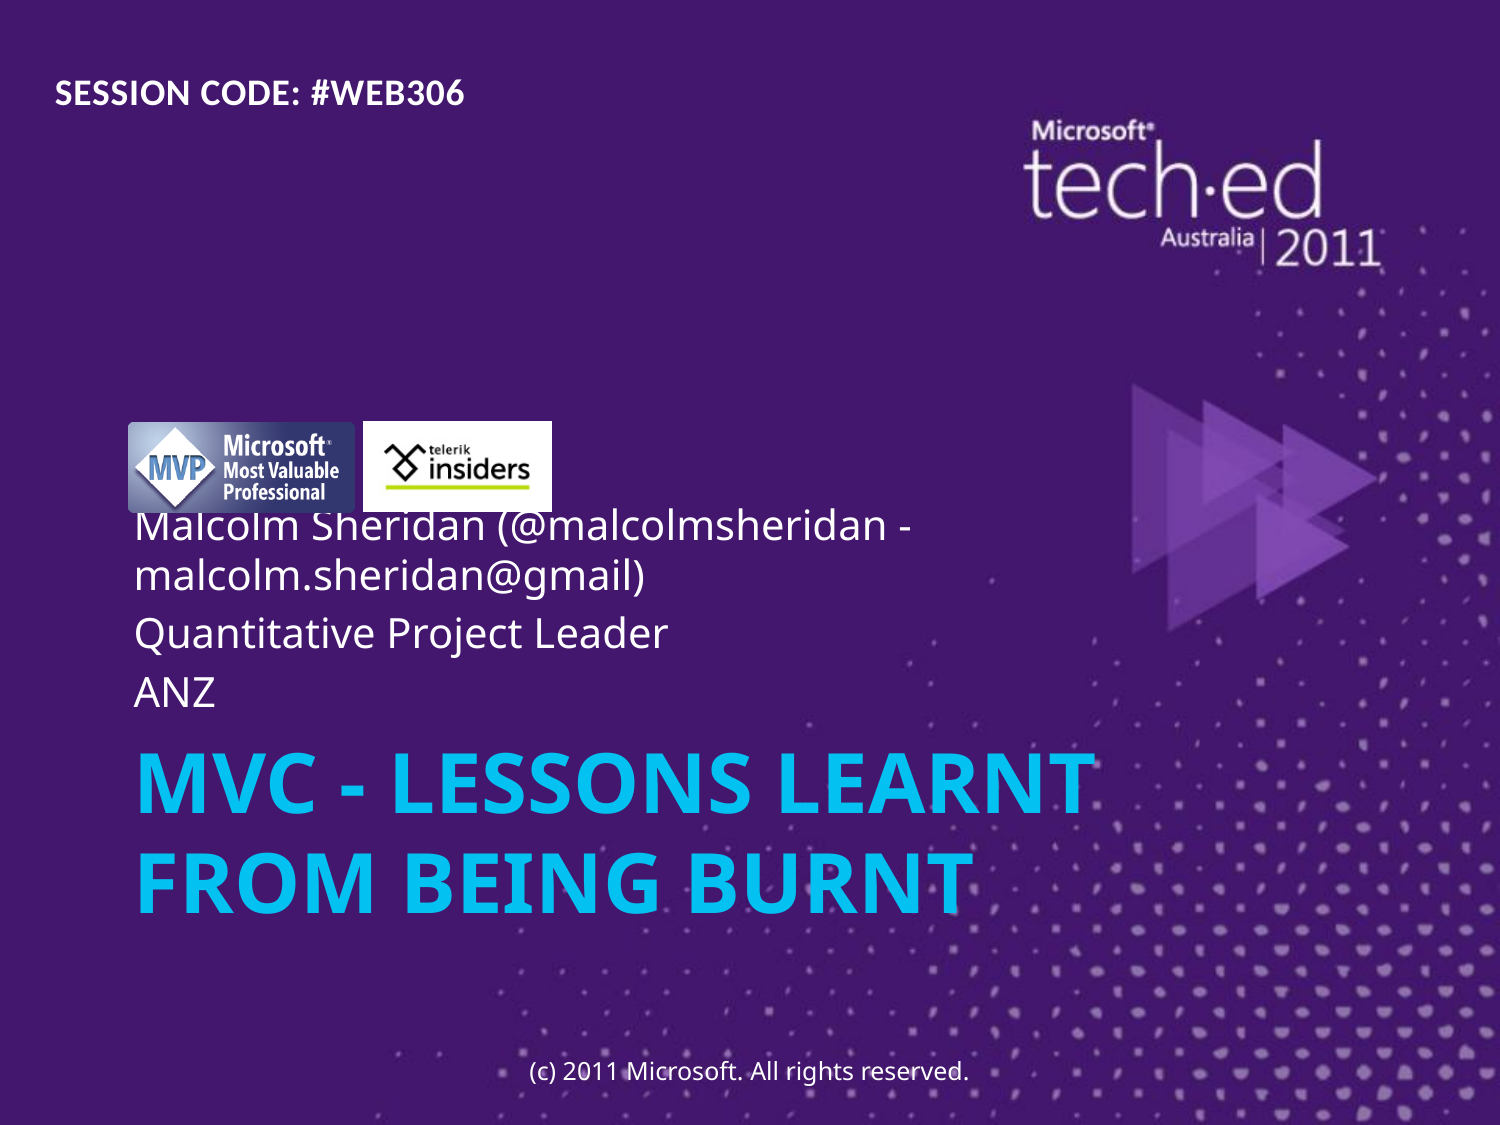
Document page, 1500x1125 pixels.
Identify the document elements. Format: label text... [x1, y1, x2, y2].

footer (c) 2011 Microsoft. All rights reserved. [512, 1042, 988, 1103]
picture [0, 0, 1500, 1125]
title MVC - Lessons Learnt From Being Burnt [118, 723, 1394, 947]
list Malcolm Sheridan (@malcolmsheridan - malcolm.sheridan@gmail) Quantitative Project Leader ANZ [118, 476, 1394, 723]
text_box SESSION CODE: #WEB306 [54, 73, 647, 114]
